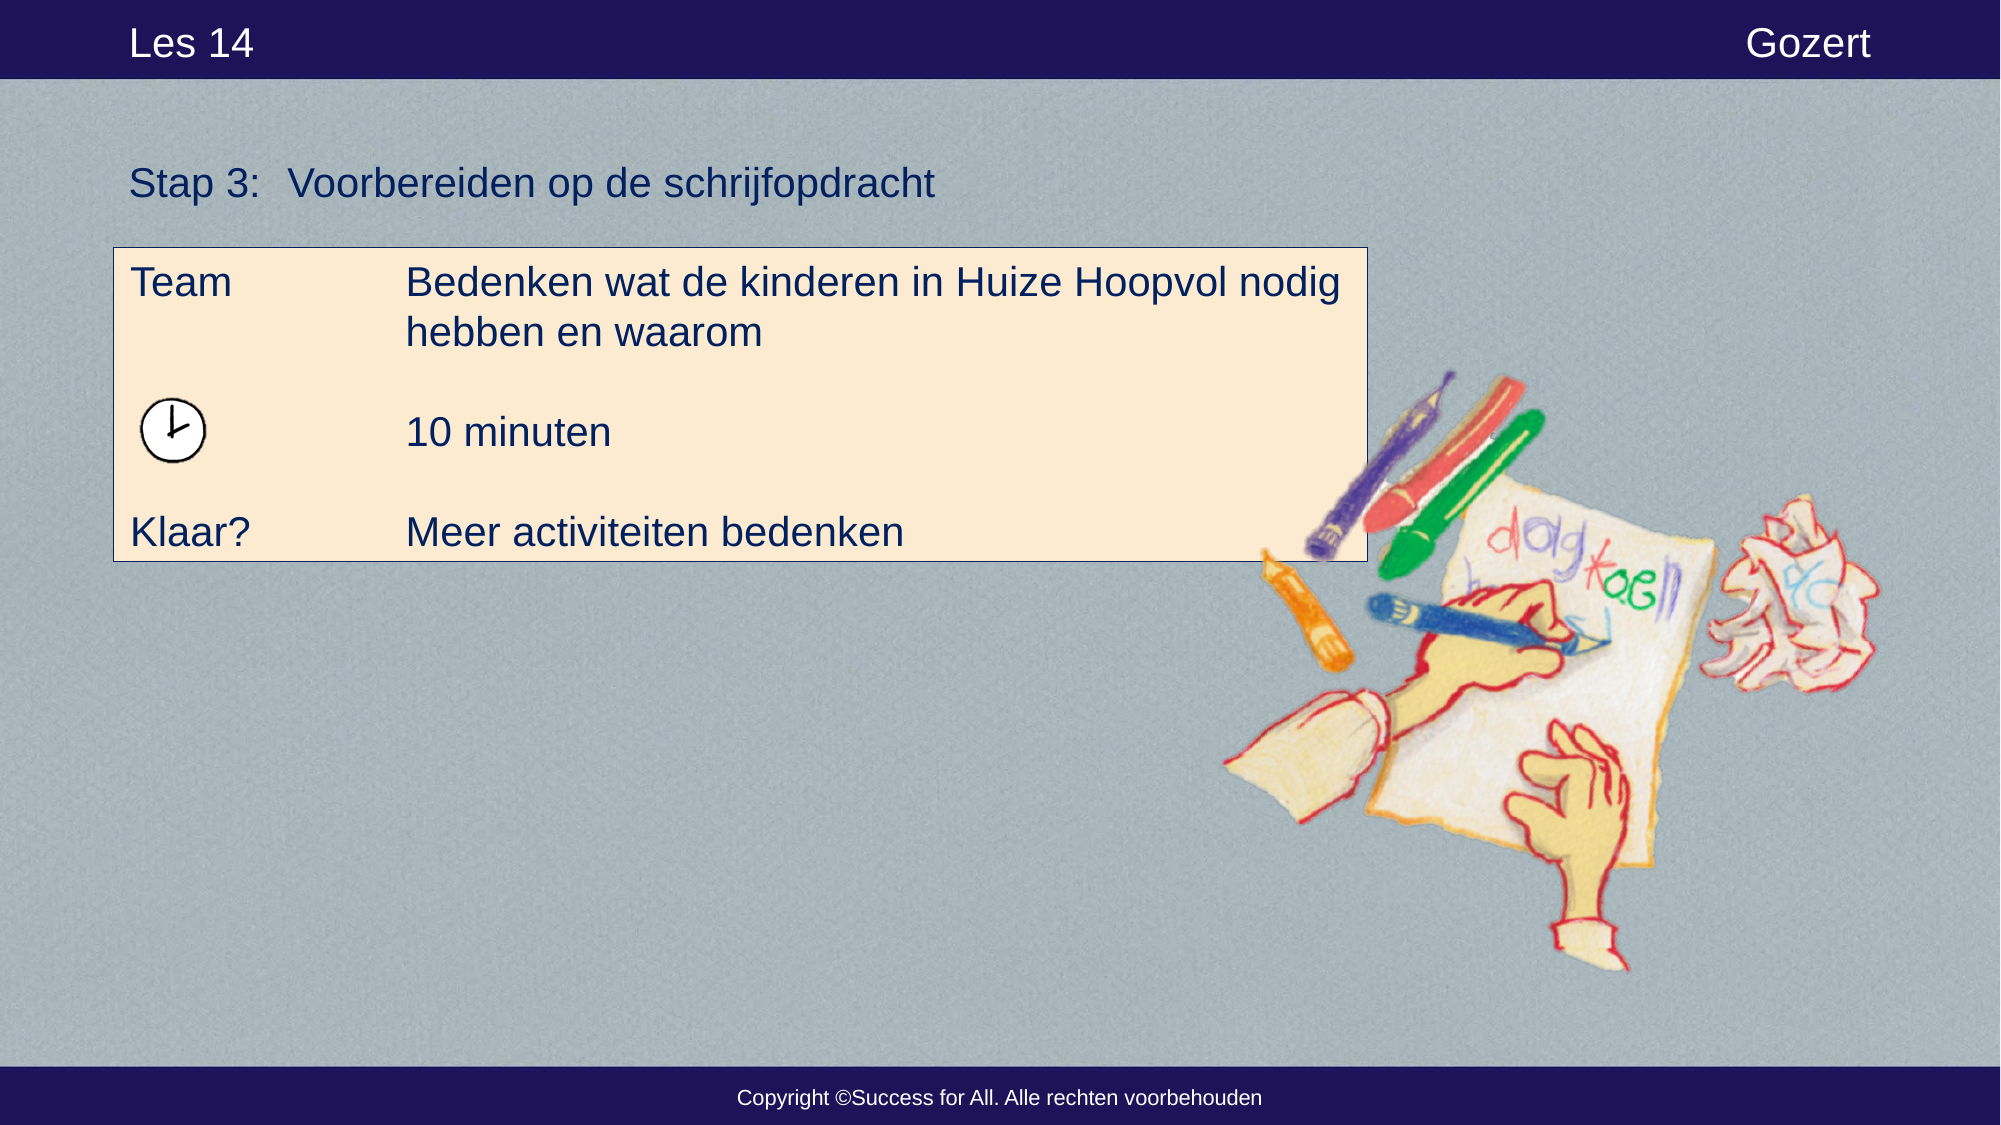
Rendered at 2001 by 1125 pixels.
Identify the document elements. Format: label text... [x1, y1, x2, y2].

text_box Team Bedenken wat de kinderen in Huize Hoopvol nodig hebben en waarom 10 minuten Klaar? Meer activiteiten bedenken [113, 247, 1292, 562]
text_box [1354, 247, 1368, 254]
text_box Gozert [999, 8, 1886, 73]
picture [0, 0, 2001, 1125]
text_box Stap 3: Voorbereiden op de schrijfopdracht [113, 148, 1301, 214]
text_box Copyright ©Success for All. Alle rechten voorbehouden [0, 1076, 2000, 1125]
text_box Les 14 [114, 8, 354, 73]
